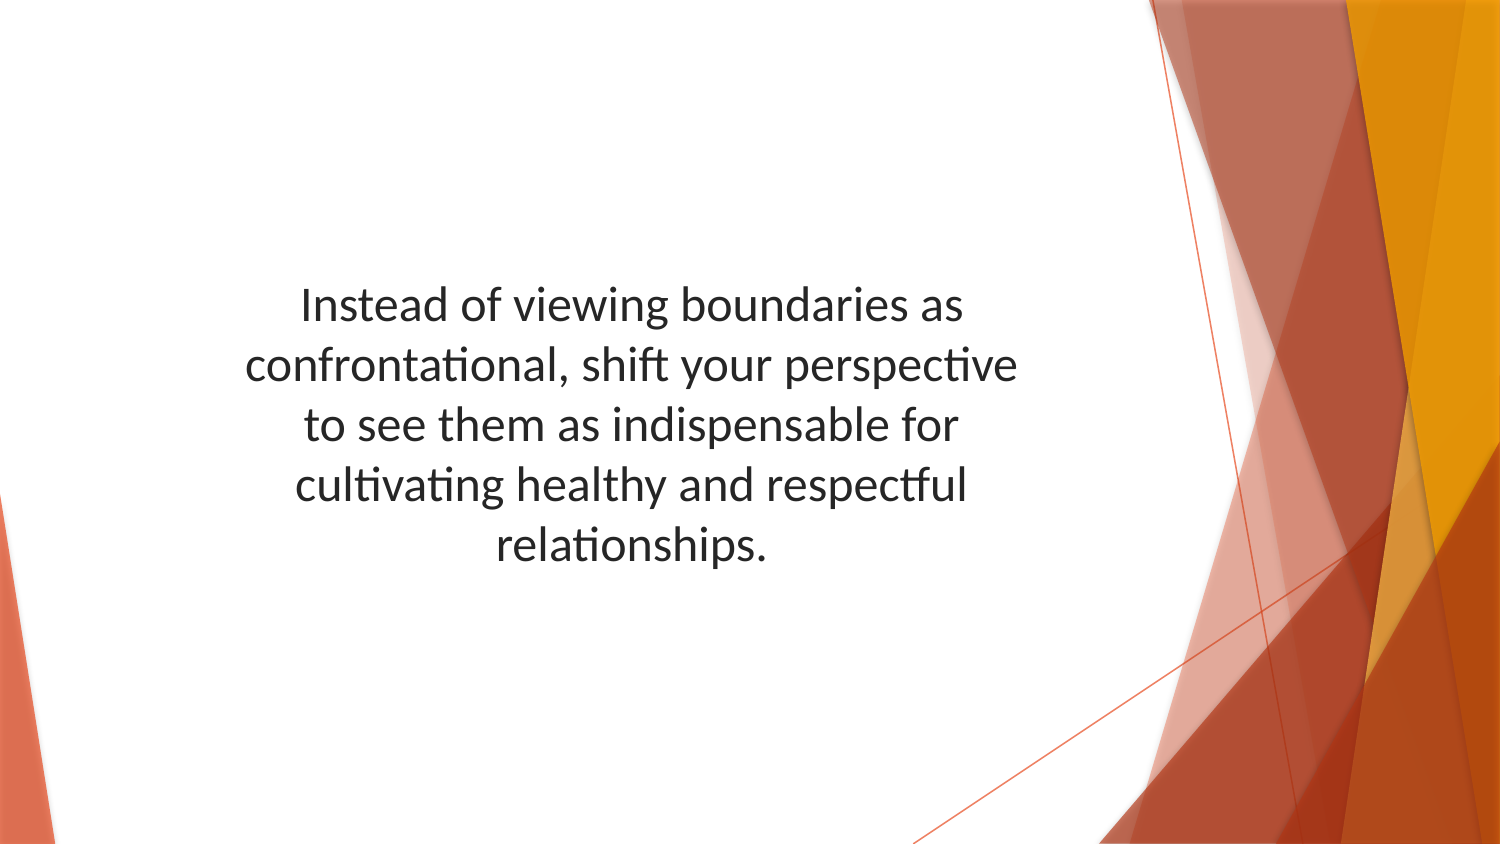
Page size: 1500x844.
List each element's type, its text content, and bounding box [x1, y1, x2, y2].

list Instead of viewing boundaries as confrontational, shift your perspective to see them as indispensable for cultivating healthy and respectful relationships. [206, 197, 1058, 647]
